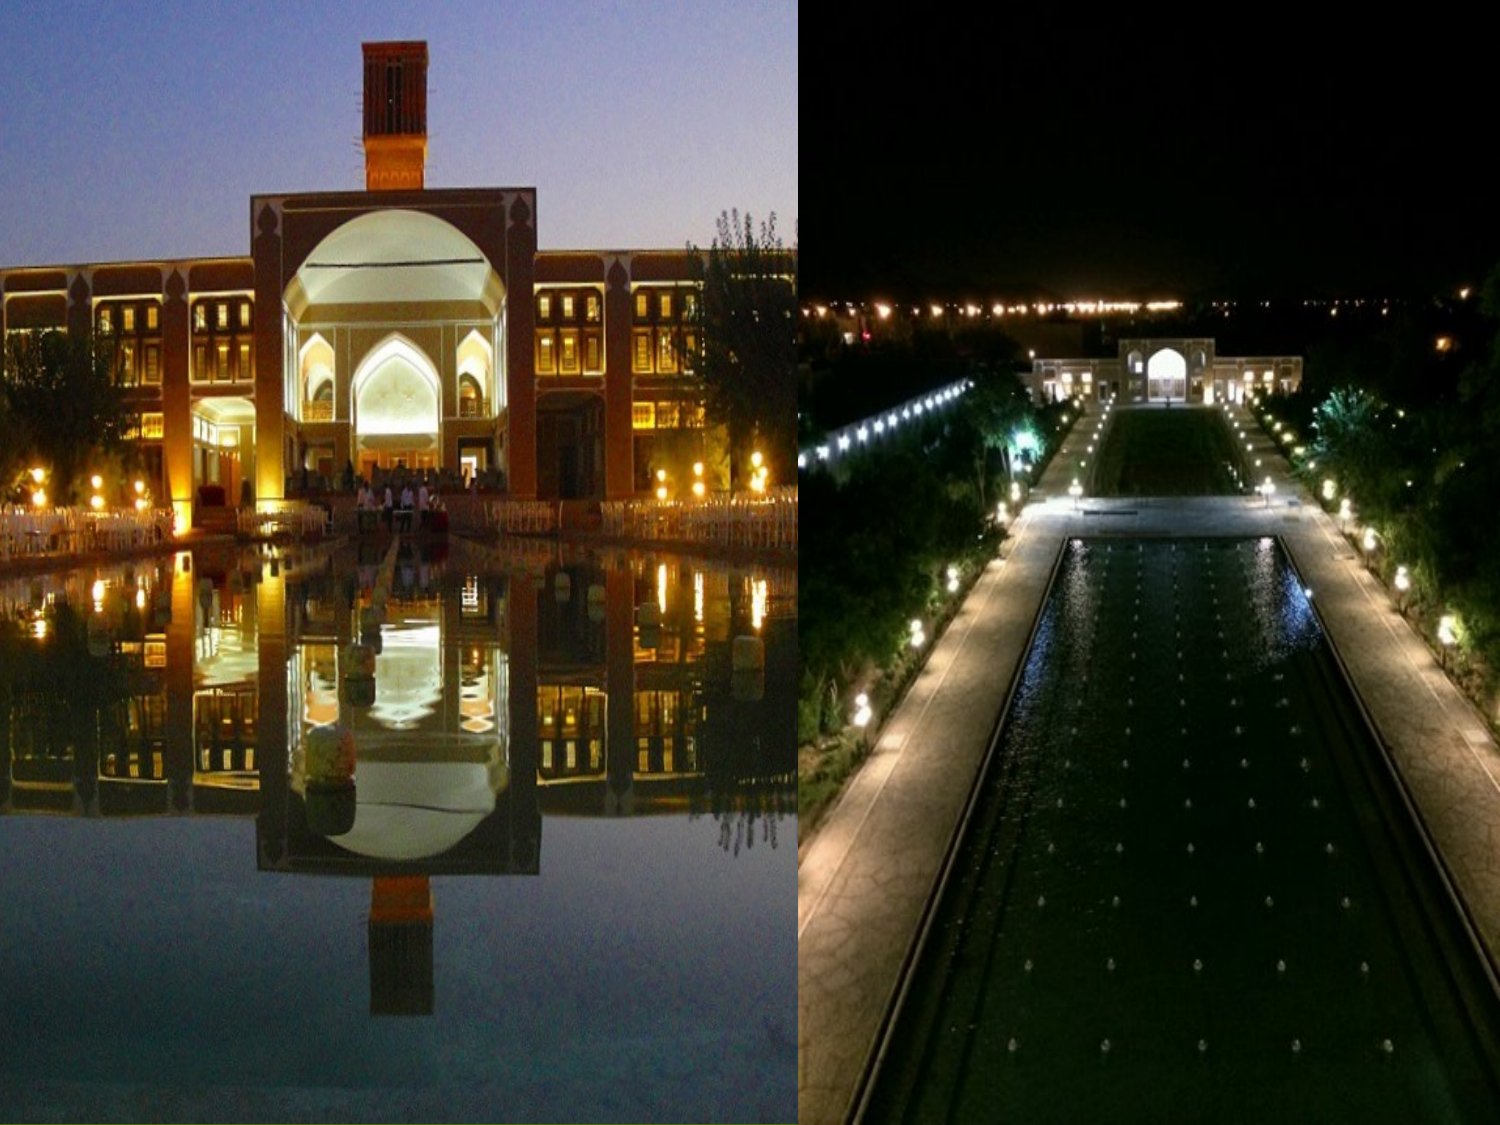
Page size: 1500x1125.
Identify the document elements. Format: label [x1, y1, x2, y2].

list [0, 0, 796, 1125]
picture [798, 0, 1500, 1125]
